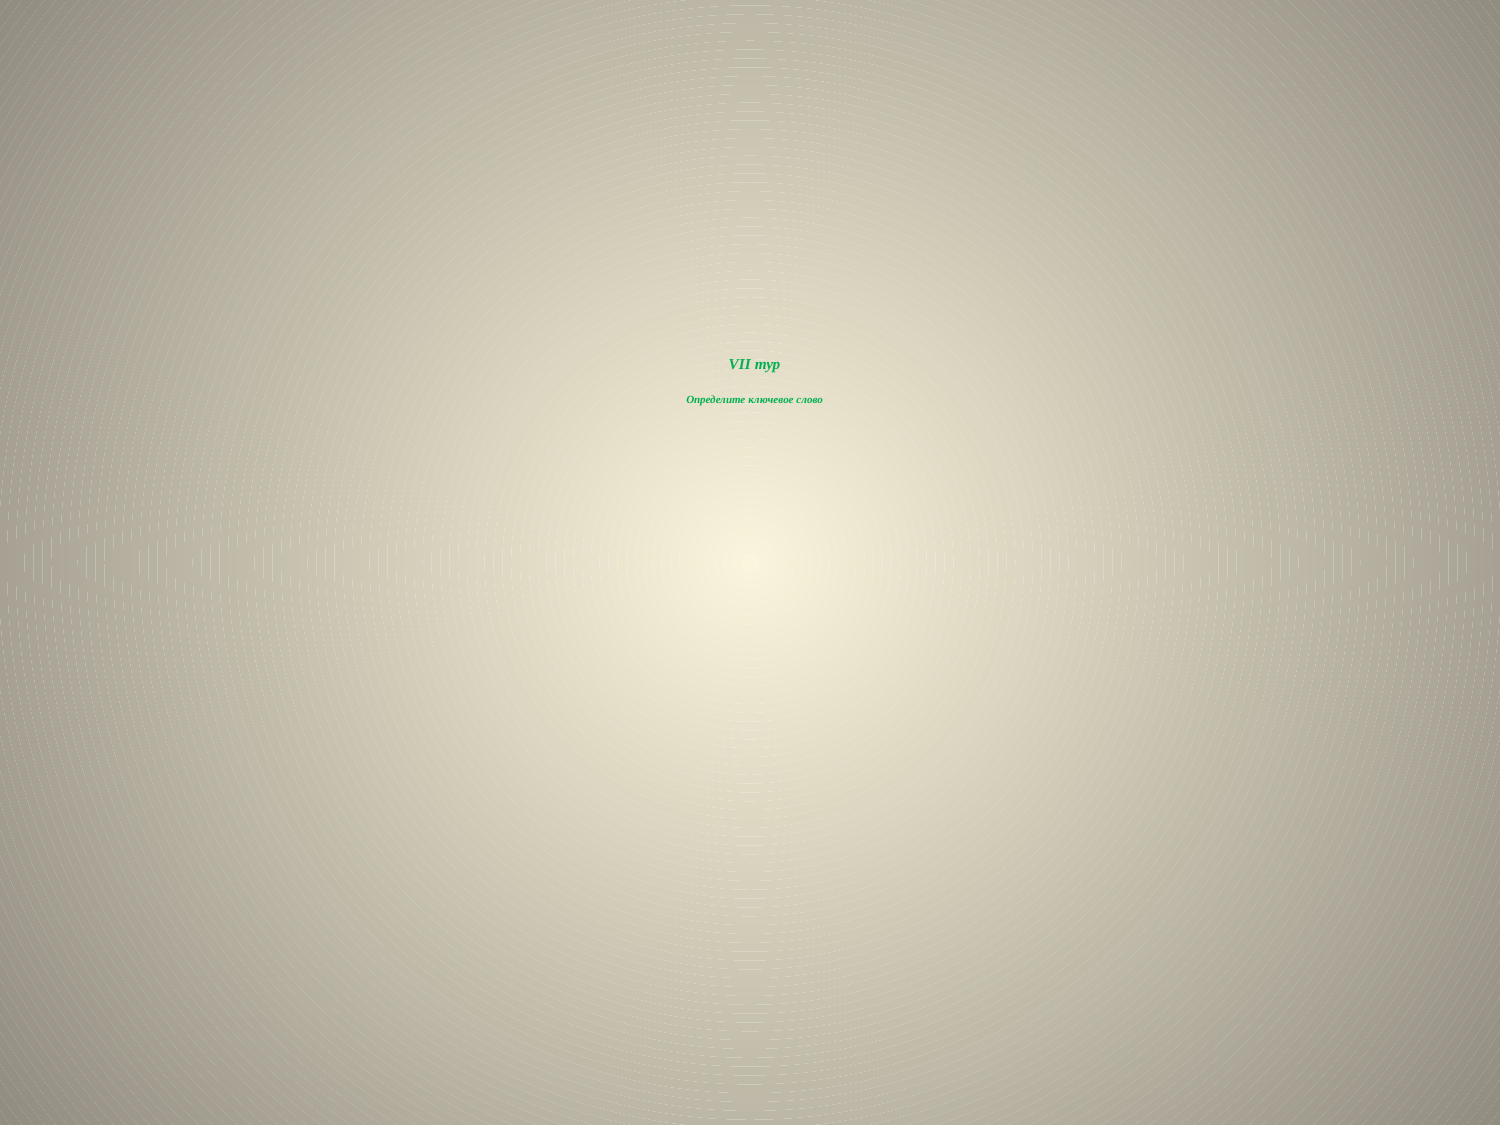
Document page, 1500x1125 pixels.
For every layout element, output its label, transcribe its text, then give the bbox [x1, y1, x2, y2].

title VII тур Определите ключевое слово [116, 234, 1393, 476]
